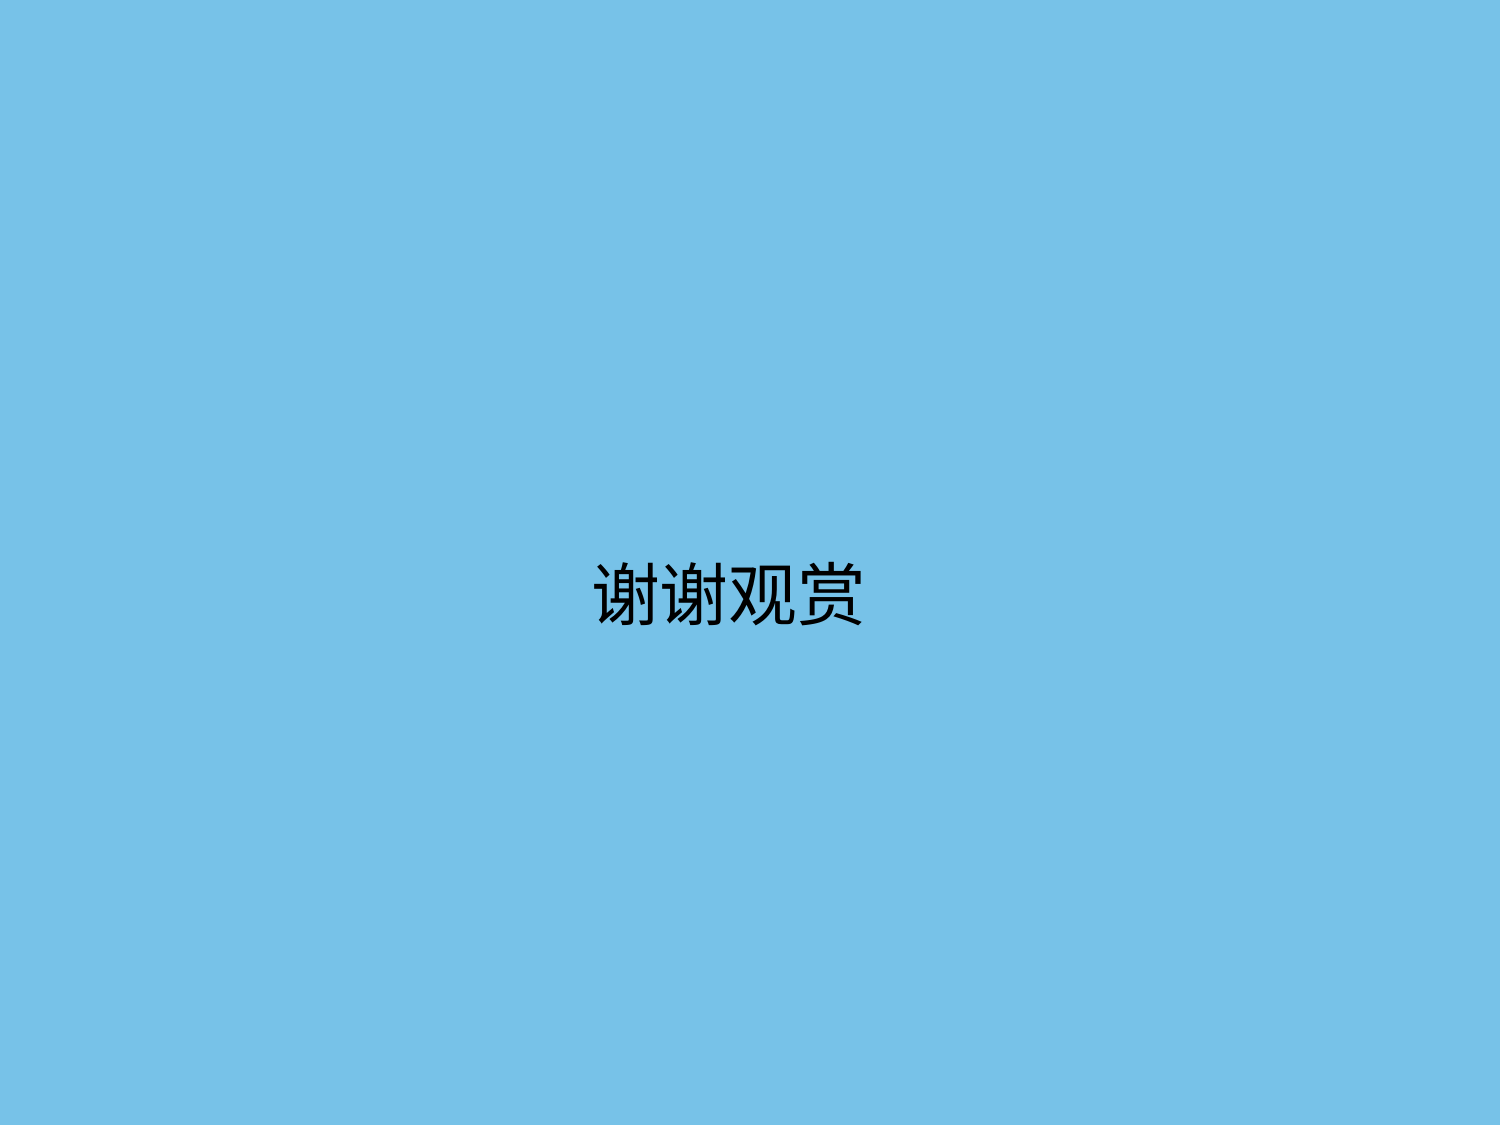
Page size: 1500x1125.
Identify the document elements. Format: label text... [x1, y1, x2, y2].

title 谢谢观赏 [218, 526, 1282, 669]
